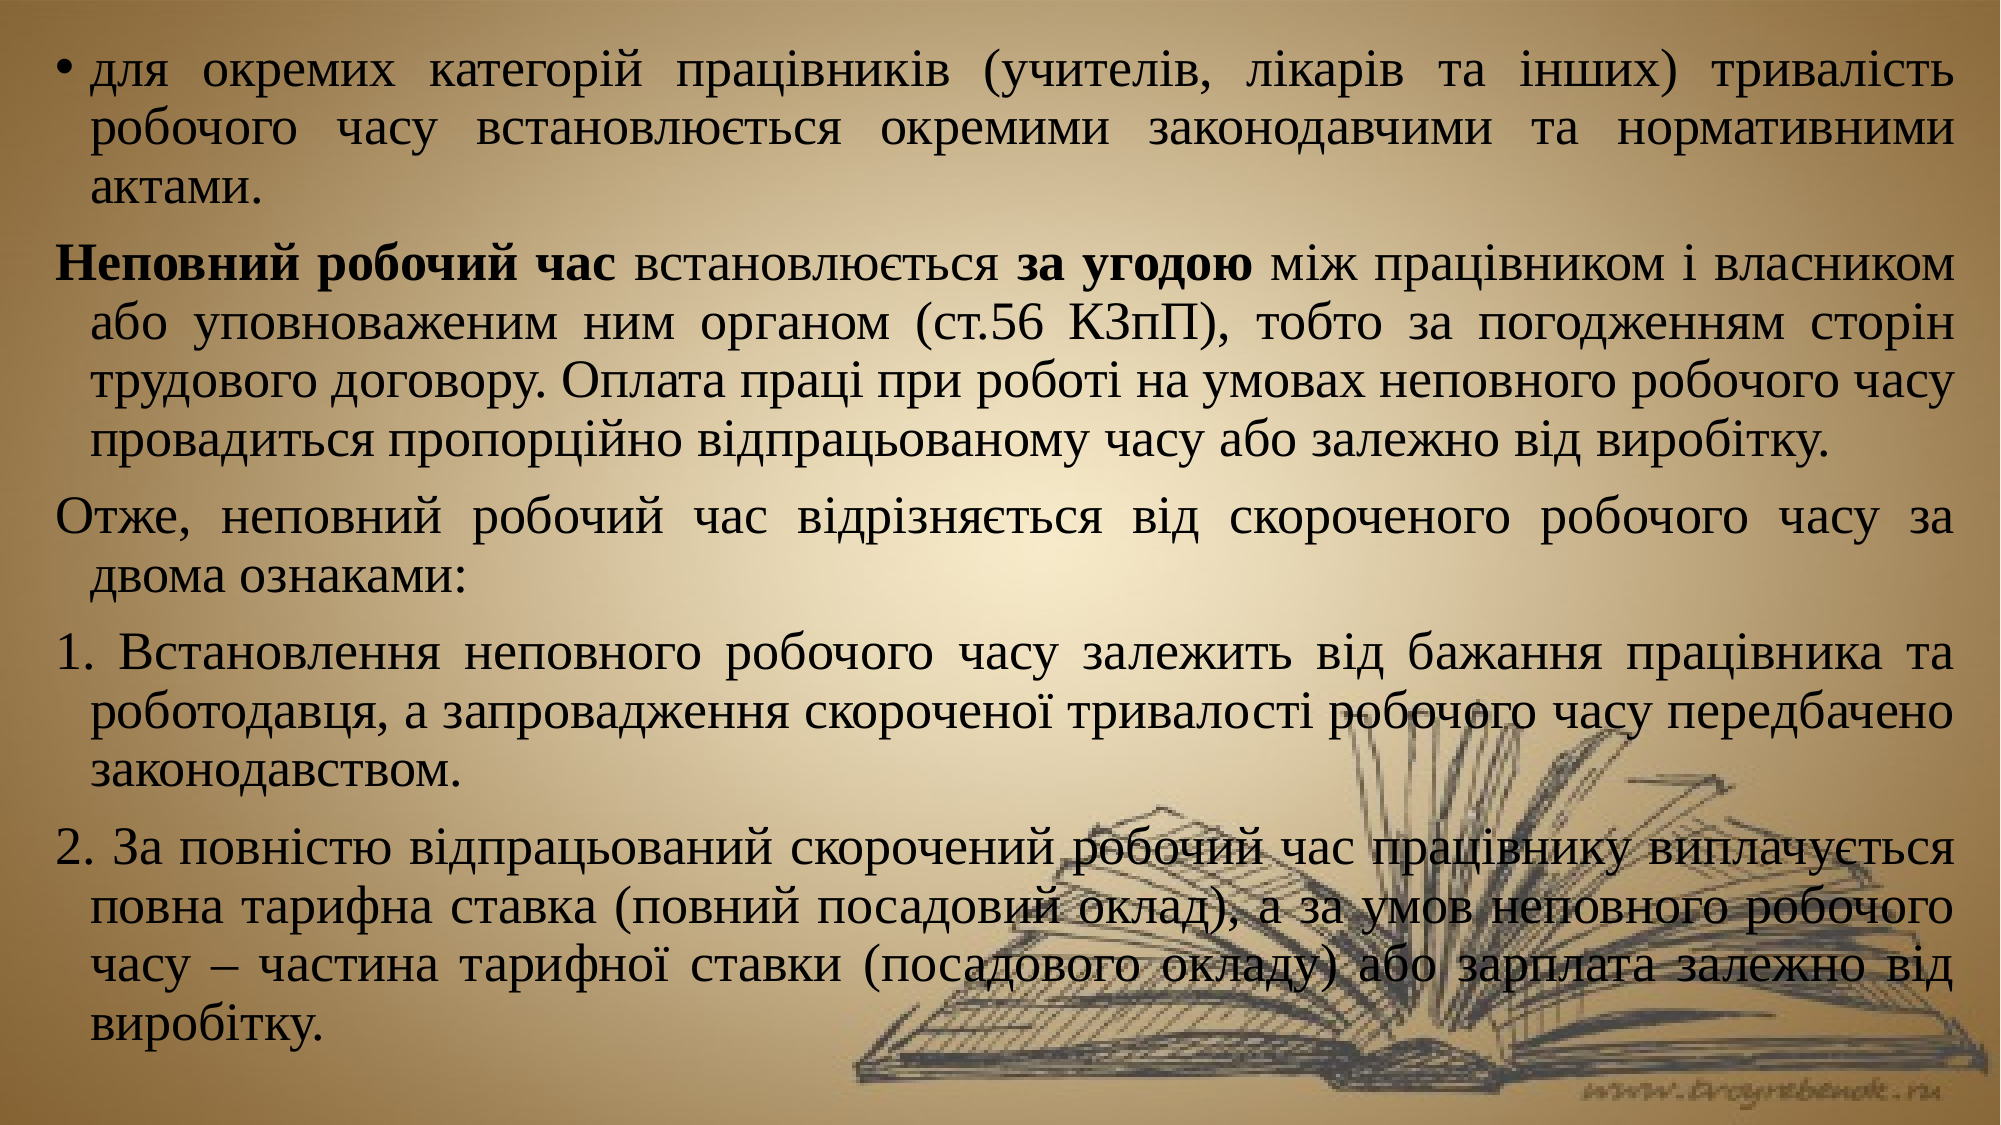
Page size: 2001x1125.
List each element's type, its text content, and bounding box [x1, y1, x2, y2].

list для окремих категорій працівників (учителів, лікарів та інших) тривалість робочого часу встановлюється окремими законодавчими та нормативними актами. Неповний робочий час встановлюється за угодою між працівником і власником або уповноваженим ним органом (ст.56 КЗпП), тобто за погодженням сторін трудового договору. Оплата праці при роботі на умовах неповного робочого часу провадиться пропорційно відпрацьованому часу або залежно від виробітку. Отже, неповний робочий час відрізняється від скороченого робочого часу за двома ознаками: 1. Встановлення неповного робочого часу залежить від бажання працівника та роботодавця, а запровадження скороченої тривалості робочого часу передбачено законодавством. 2. За повністю відпрацьований скорочений робочий час працівнику виплачується повна тарифна ставка (повний посадовий оклад), а за умов неповного робочого часу – частина тарифної ставки (посадового окладу) або зарплата залежно від виробітку. [40, 32, 1972, 1091]
picture [0, 0, 2001, 1125]
